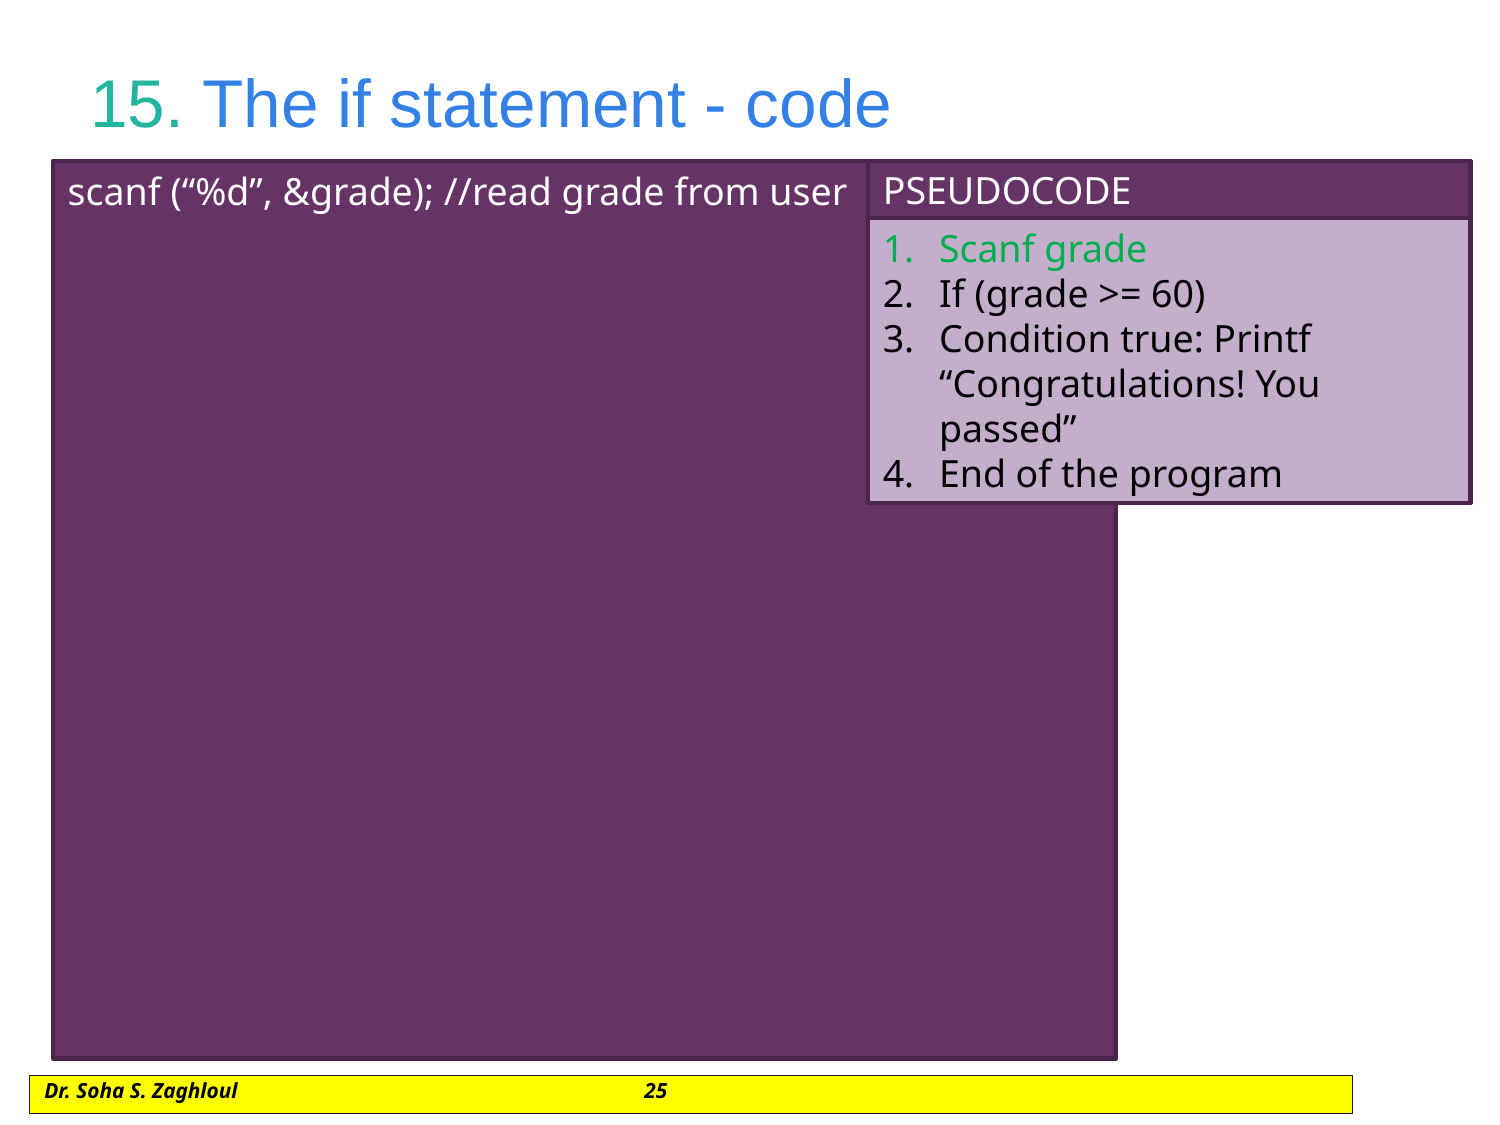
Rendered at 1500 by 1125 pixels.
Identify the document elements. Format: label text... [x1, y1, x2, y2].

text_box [867, 160, 1472, 504]
title 15. The if statement - code [75, 52, 1471, 149]
text_box Dr. Soha S. Zaghloul 25 [29, 1075, 1353, 1114]
text_box scanf (“%d”, &grade); //read grade from user [51, 159, 1118, 1061]
